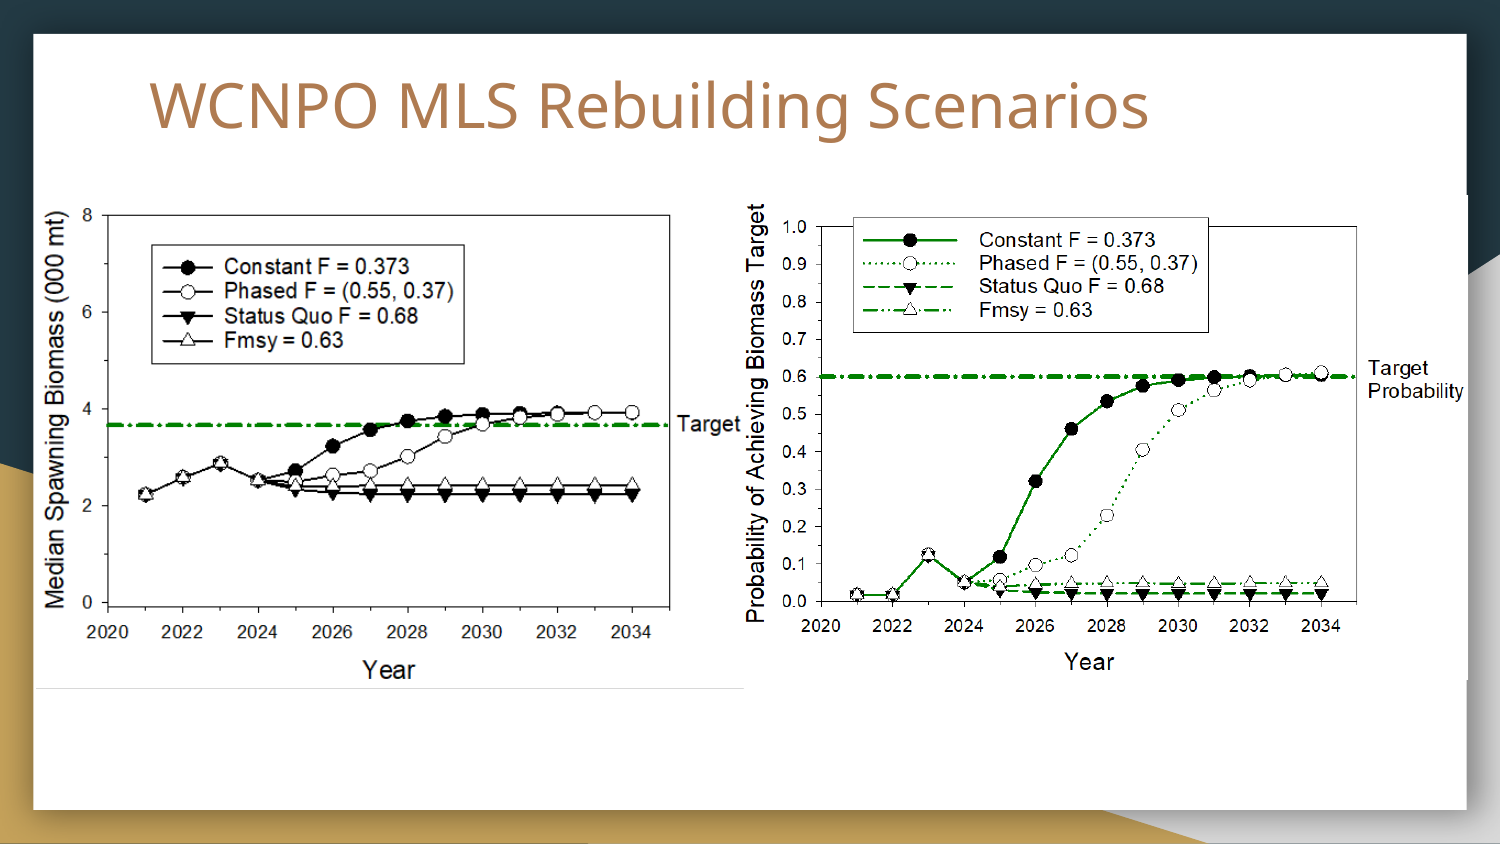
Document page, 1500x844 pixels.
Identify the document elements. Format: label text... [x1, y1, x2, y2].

title WCNPO MLS Rebuilding Scenarios [134, 51, 1366, 193]
picture [36, 195, 1469, 690]
